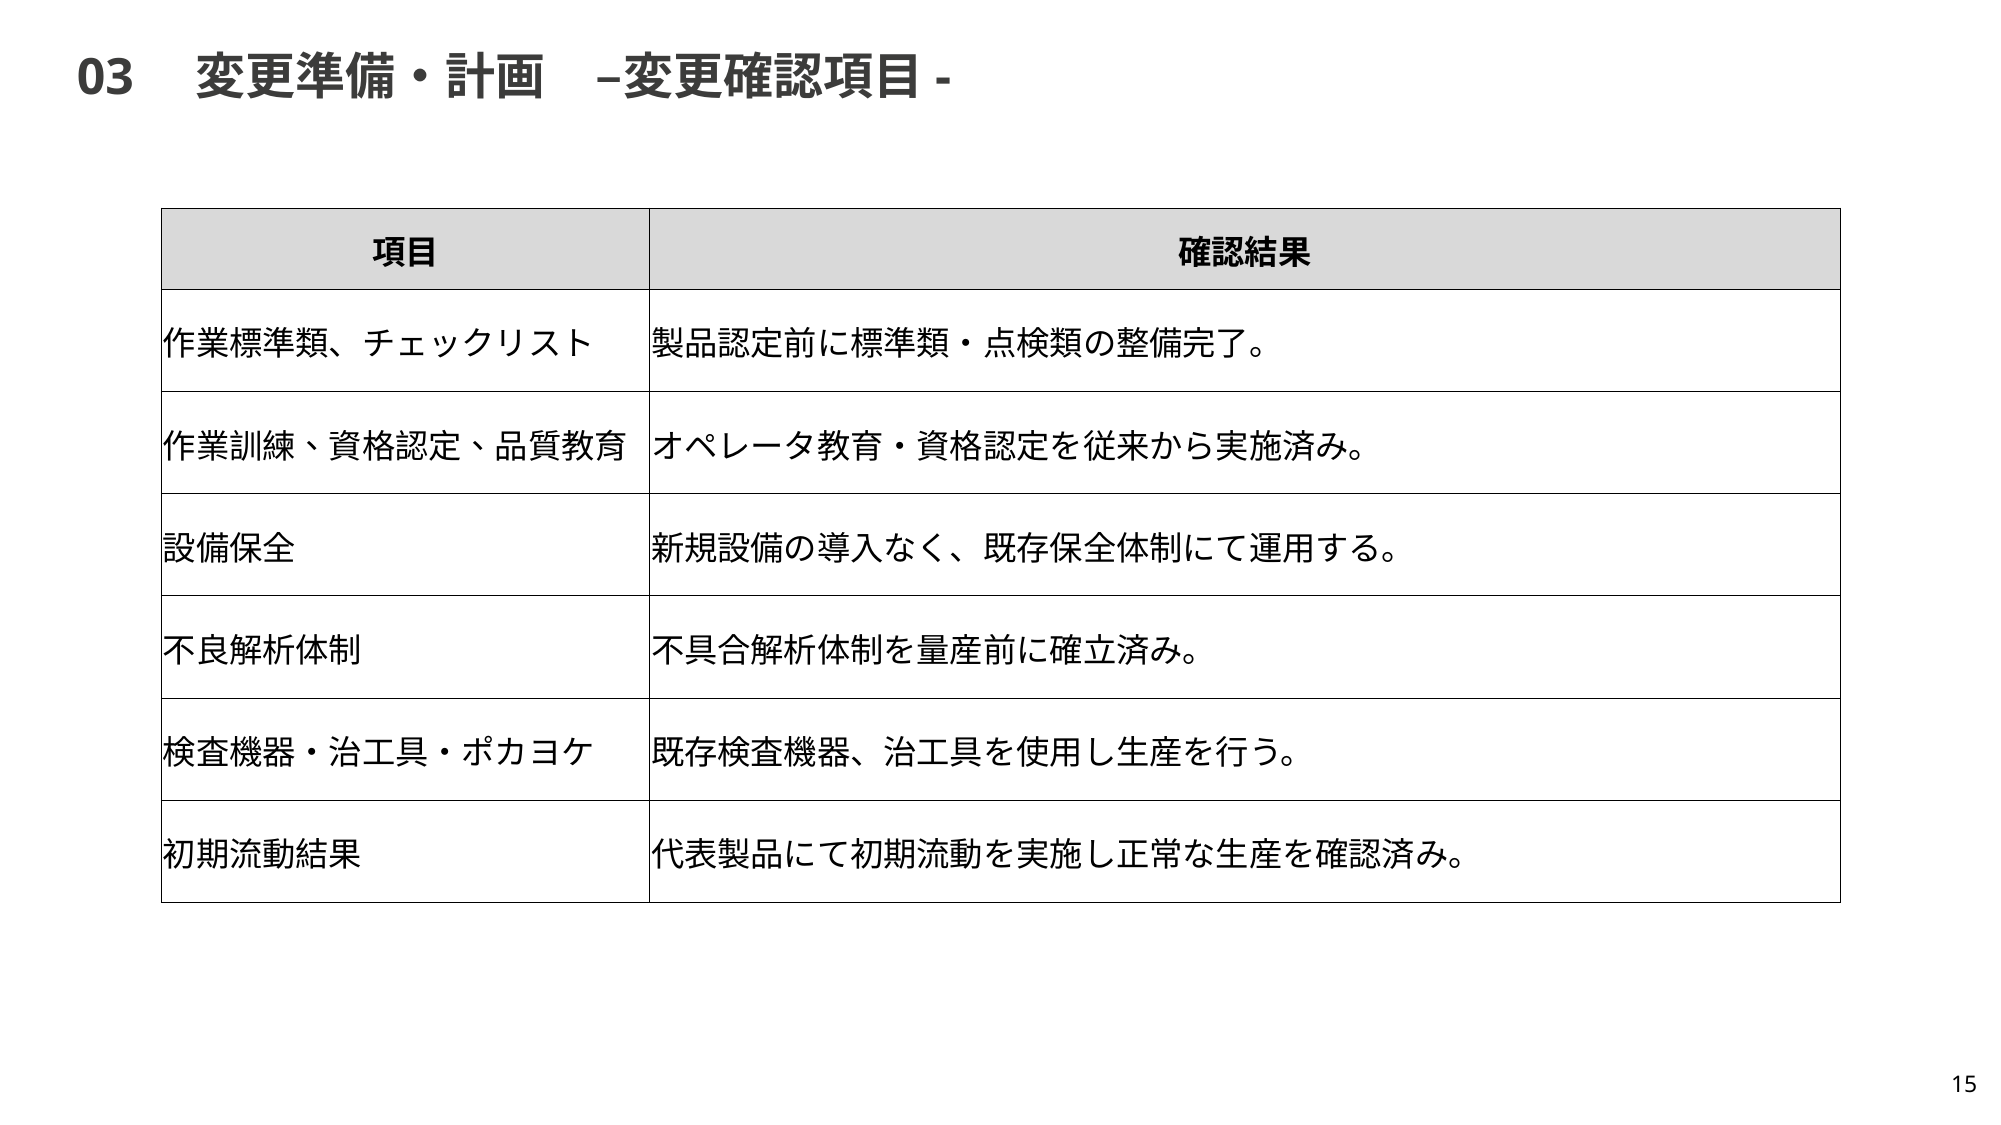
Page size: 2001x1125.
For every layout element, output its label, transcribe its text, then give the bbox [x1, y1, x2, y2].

table_header 確認結果 [650, 209, 1840, 289]
table_cell 不良解析体制 [162, 596, 649, 698]
table_cell オペレータ教育・資格認定を従来から実施済み。 [650, 392, 1840, 493]
table_cell 既存検査機器、治工具を使用し生産を行う。 [650, 699, 1840, 800]
table_cell 設備保全 [162, 494, 649, 595]
table_header 項目 [162, 209, 649, 289]
table_cell 作業訓練、資格認定、品質教育 [162, 392, 649, 493]
table_cell 初期流動結果 [162, 801, 649, 902]
table_cell 作業標準類、チェックリスト [162, 290, 649, 391]
table_cell 不具合解析体制を量産前に確立済み。 [650, 596, 1840, 698]
table_cell 製品認定前に標準類・点検類の整備完了。 [650, 290, 1840, 391]
title 03 変更準備・計画 –変更確認項目- [0, 0, 1877, 123]
table_cell 新規設備の導入なく、既存保全体制にて運用する。 [650, 494, 1840, 595]
table_cell 代表製品にて初期流動を実施し正常な生産を確認済み。 [650, 801, 1840, 902]
table_cell 検査機器・治工具・ポカヨケ [162, 699, 649, 800]
